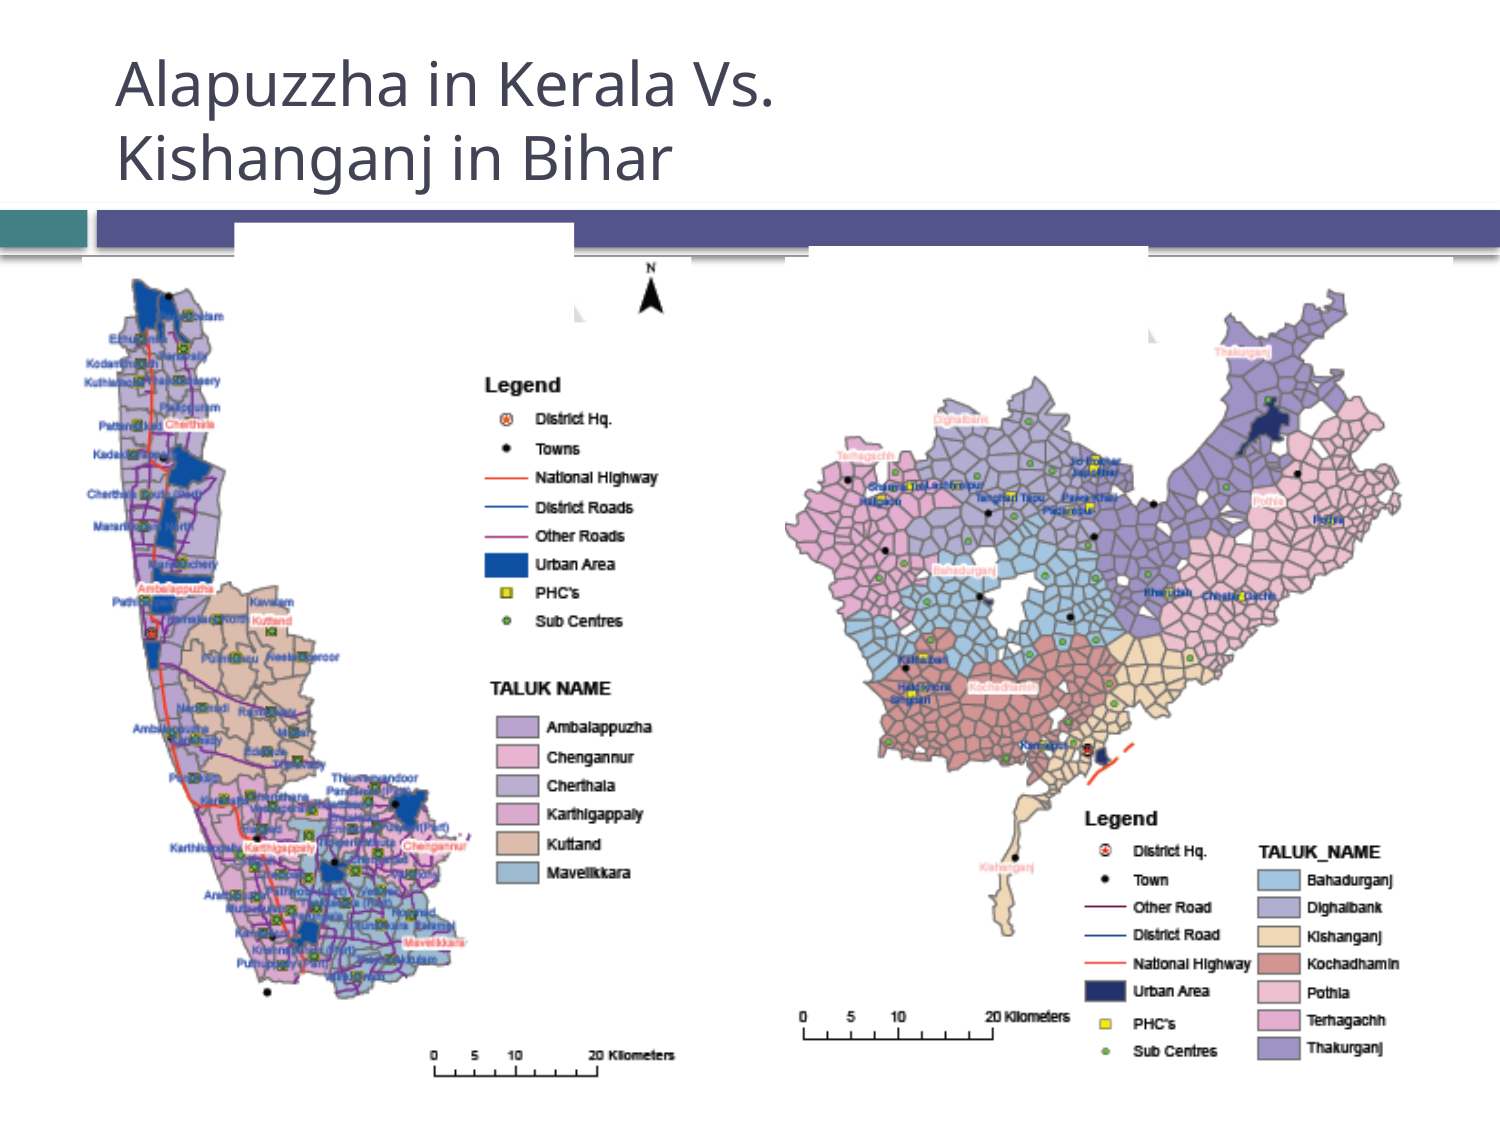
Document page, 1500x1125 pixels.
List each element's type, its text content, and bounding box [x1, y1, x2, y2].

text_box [81, 222, 1454, 1095]
title Alapuzzha in Kerala Vs. Kishanganj in Bihar [100, 37, 1438, 200]
